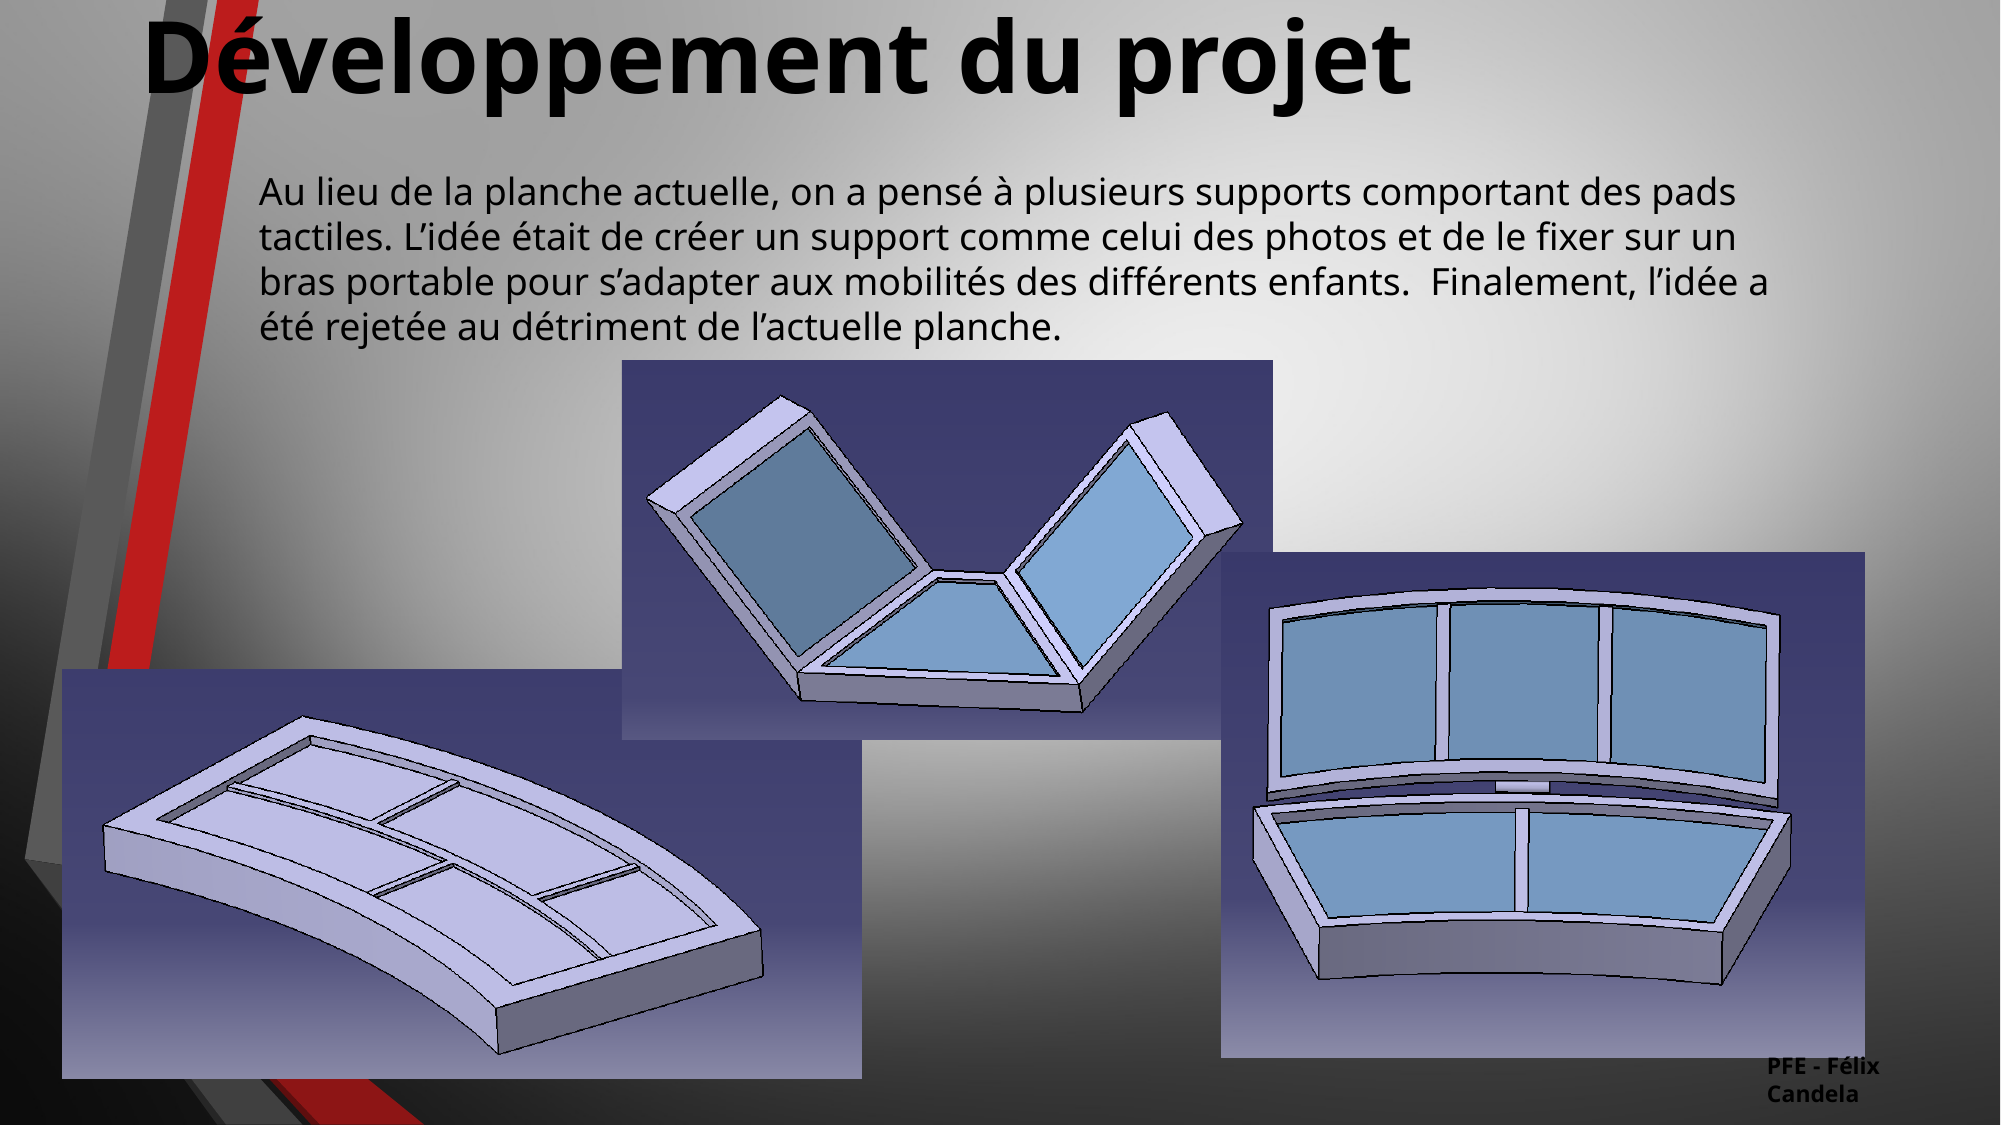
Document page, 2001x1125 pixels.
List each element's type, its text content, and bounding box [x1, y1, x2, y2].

text_box Développement du projet [125, 0, 1770, 198]
text_box Au lieu de la planche actuelle, on a pensé à plusieurs supports comportant des pads tactiles. L’idée était de créer un support comme celui des photos et de le fixer sur un bras portable pour s’adapter aux mobilités des différents enfants. Finalement, l’idée a été rejetée au détriment de l’actuelle planche. [244, 160, 1832, 356]
picture [0, 0, 2001, 1125]
text_box PFE - Félix Candela [1752, 1049, 1970, 1110]
